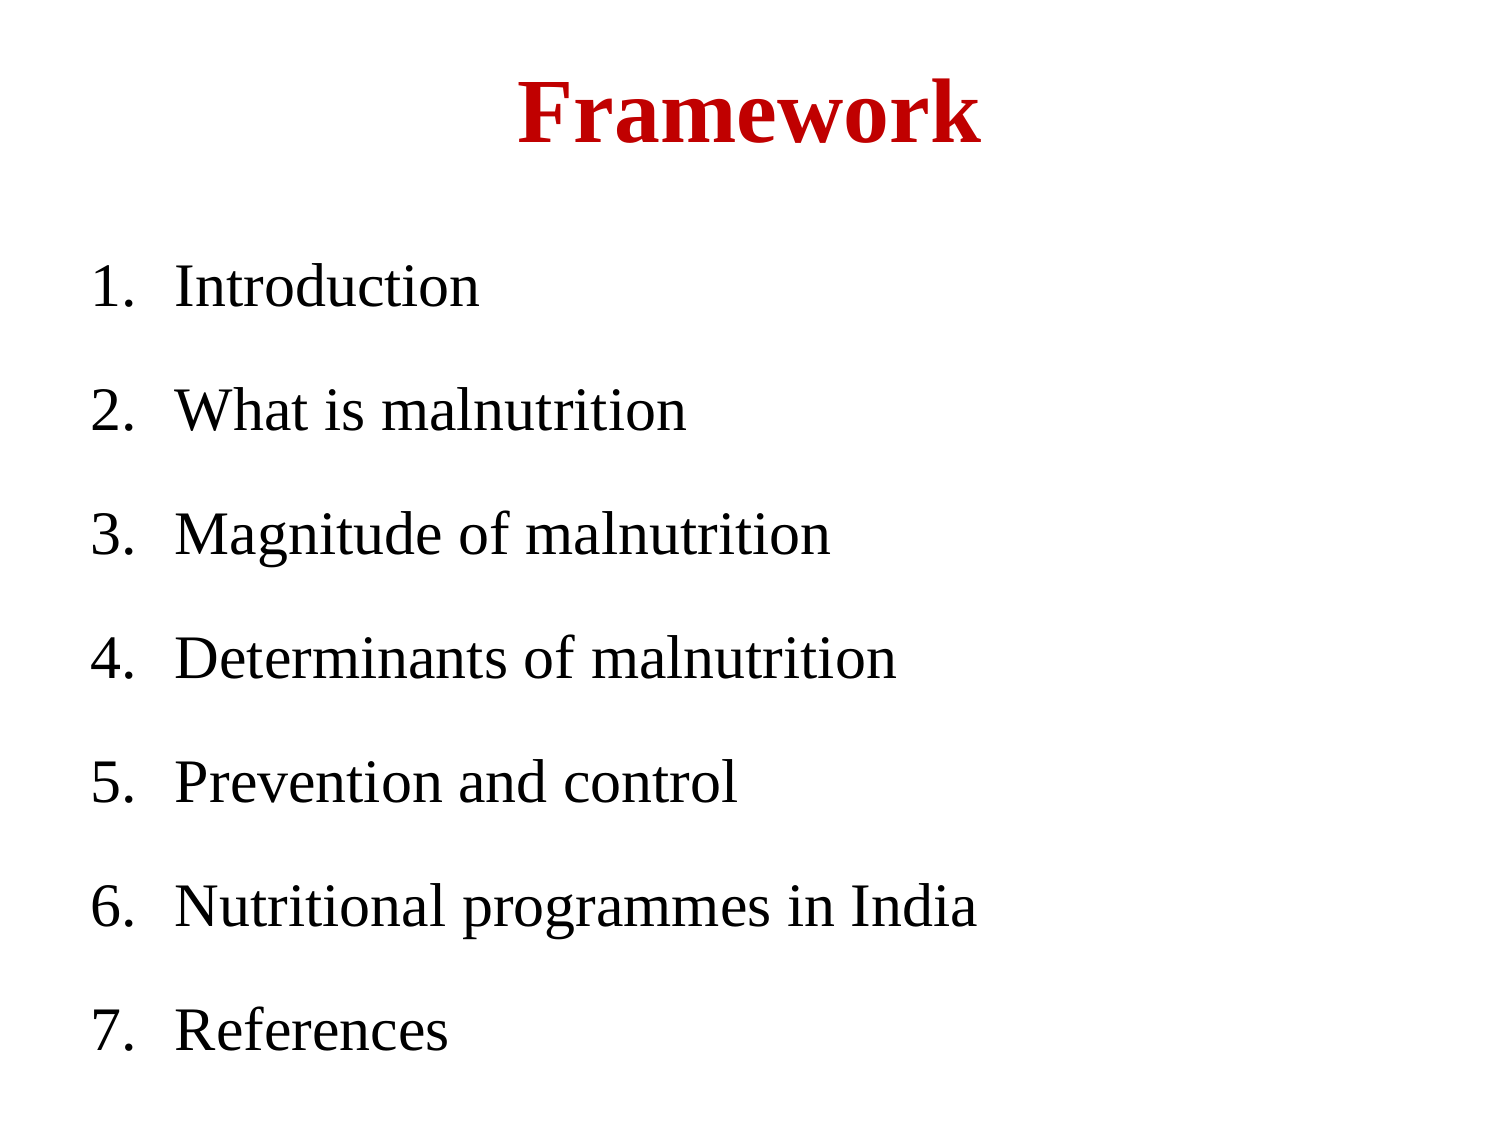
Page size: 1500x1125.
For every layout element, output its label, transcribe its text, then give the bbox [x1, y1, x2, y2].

list Introduction What is malnutrition Magnitude of malnutrition Determinants of malnutrition Prevention and control Nutritional programmes in India References [75, 200, 1425, 1075]
title Framework [75, 12, 1425, 200]
